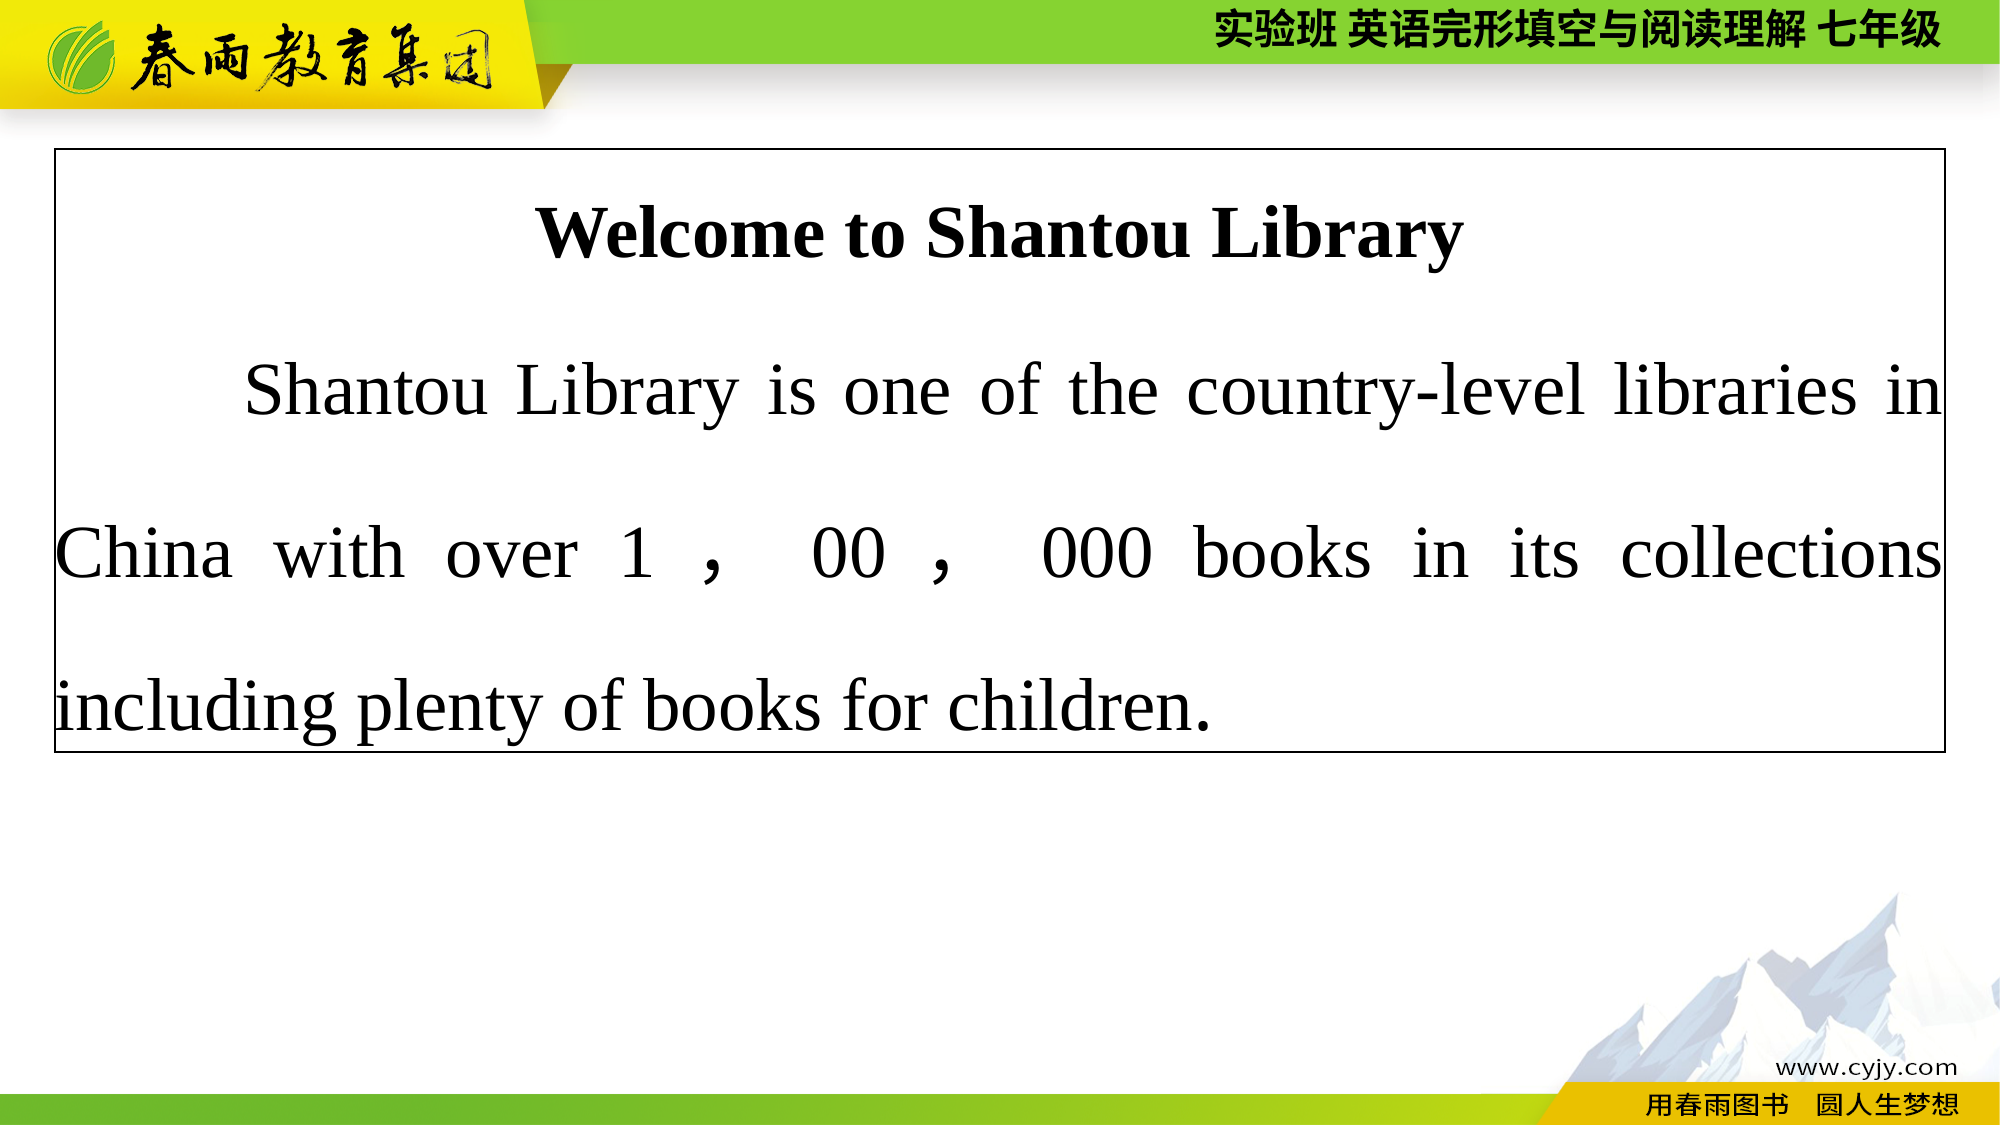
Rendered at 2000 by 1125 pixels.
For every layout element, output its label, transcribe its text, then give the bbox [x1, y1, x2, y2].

picture [0, 0, 2000, 1125]
table_header Welcome to Shantou Library Shantou Library is one of the country-level libraries in China with over 1，00，000 books in its collections including plenty of books for children. [56, 150, 1944, 751]
